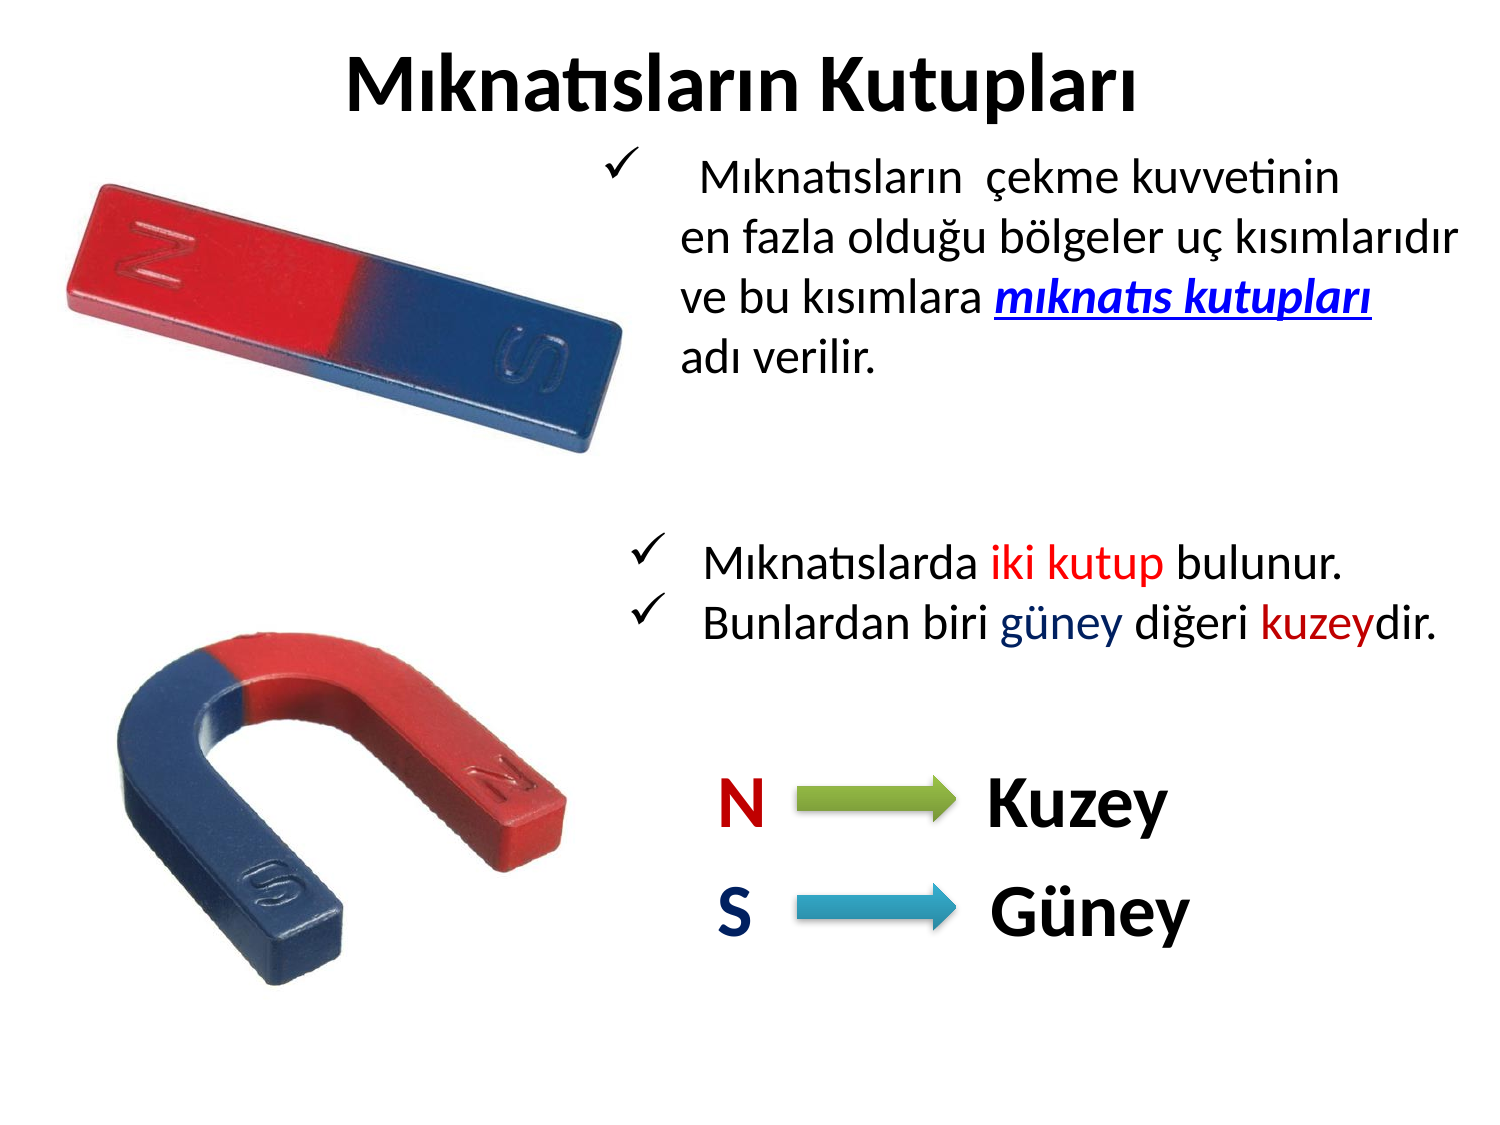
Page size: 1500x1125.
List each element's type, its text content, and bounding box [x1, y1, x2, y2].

text_box Mıknatısların Kutupları [330, 20, 1155, 136]
text_box N Kuzey [702, 745, 1365, 851]
text_box S Güney [702, 853, 1211, 959]
picture [7, 104, 673, 1125]
text_box Mıknatıslarda iki kutup bulunur. Bunlardan biri güney diğeri kuzeydir. [677, 522, 1500, 658]
text_box [797, 883, 957, 931]
text_box Mıknatısların çekme kuvvetinin en fazla olduğu bölgeler uç kısımlarıdır ve bu kısımlara mıknatıs kutupları adı verilir. [644, 136, 1500, 392]
text_box [797, 775, 957, 823]
